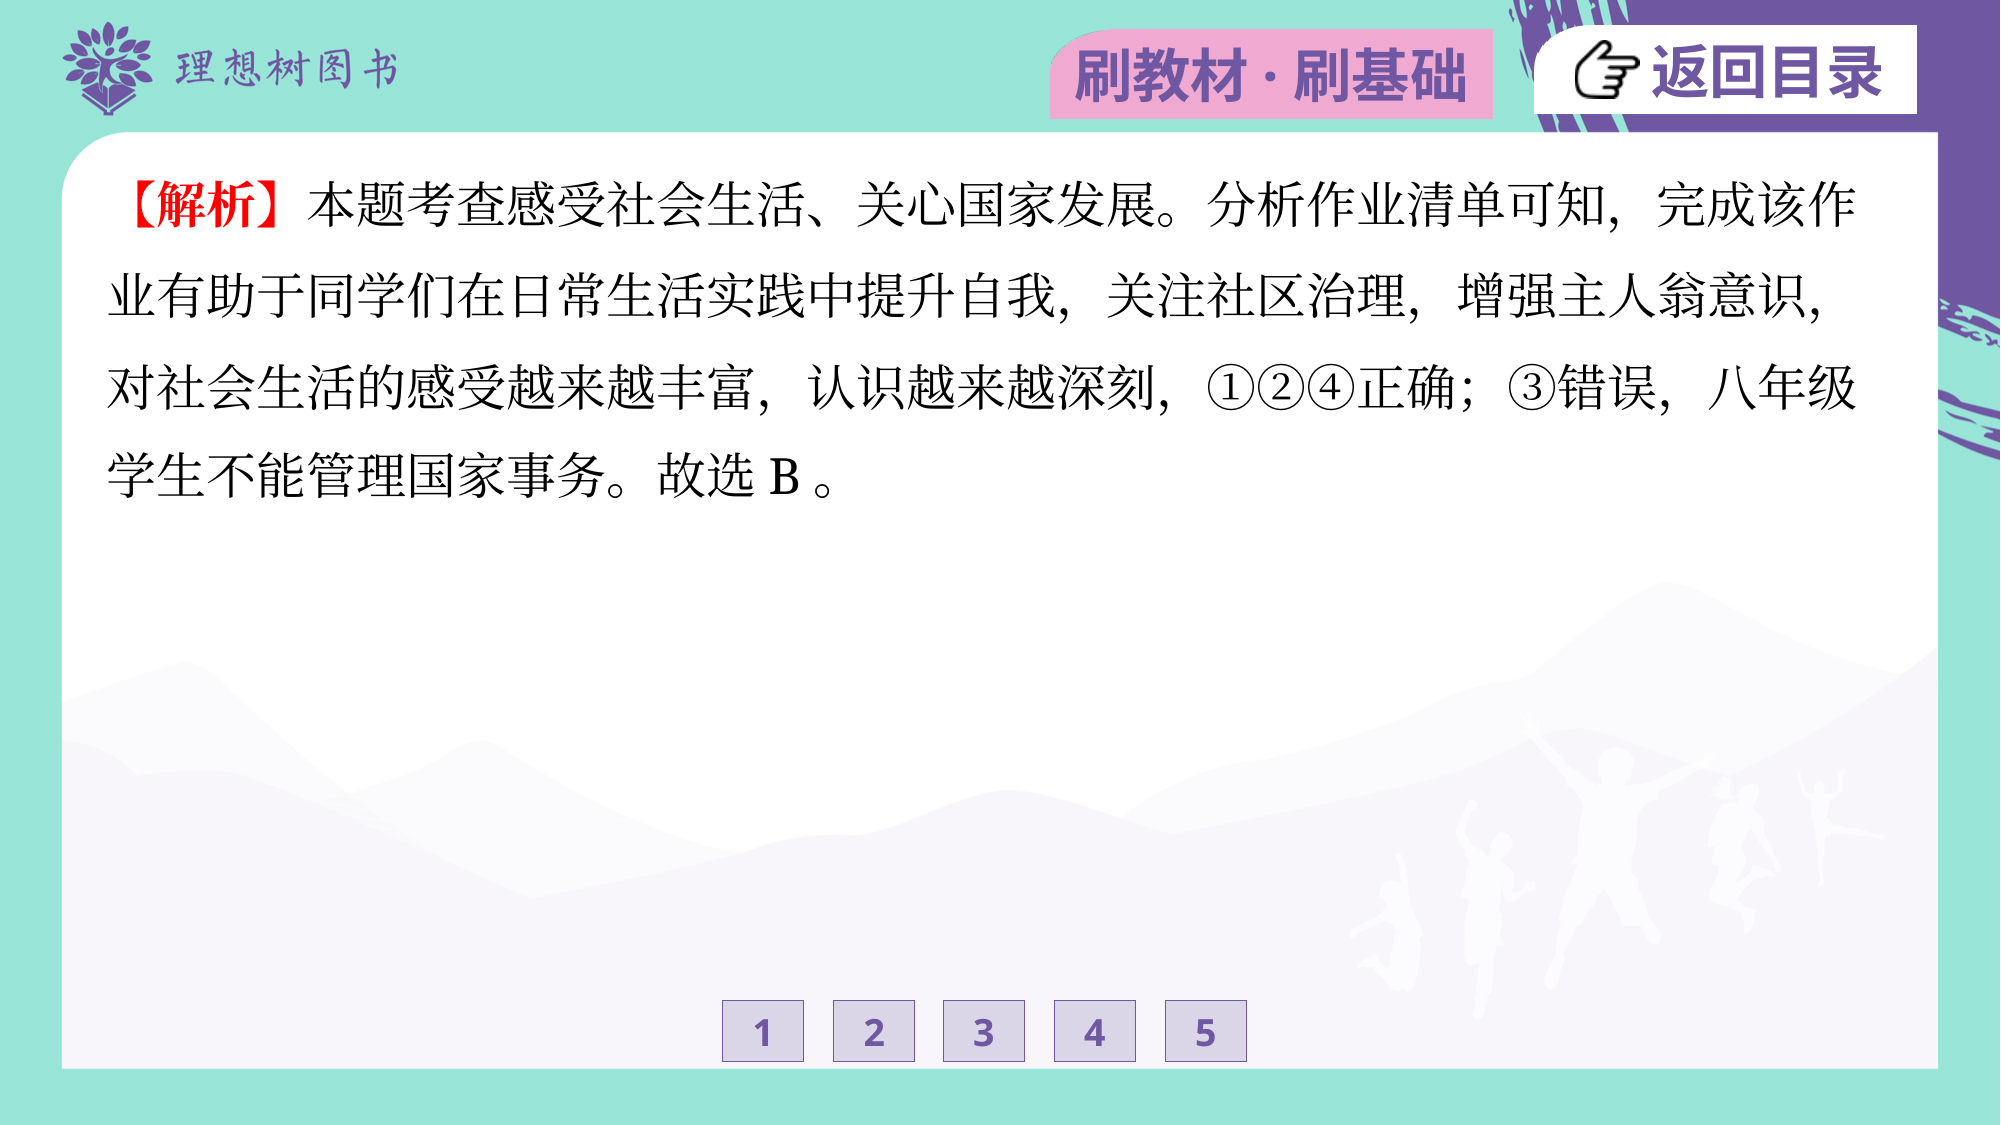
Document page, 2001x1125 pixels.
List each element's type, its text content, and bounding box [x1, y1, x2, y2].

picture [0, 0, 2000, 1125]
text_box 【解析】本题考查感受社会生活、关心国家发展。分析作业清单可知，完成该作 业有助于同学们在日常生活实践中提升自我，关注社区治理，增强主人翁意识， 对社会生活的感受越来越丰富，认识越来越深刻，①②④正确；③错误，八年级 学生不能管理国家事务。故选B。 [106, 141, 1895, 495]
